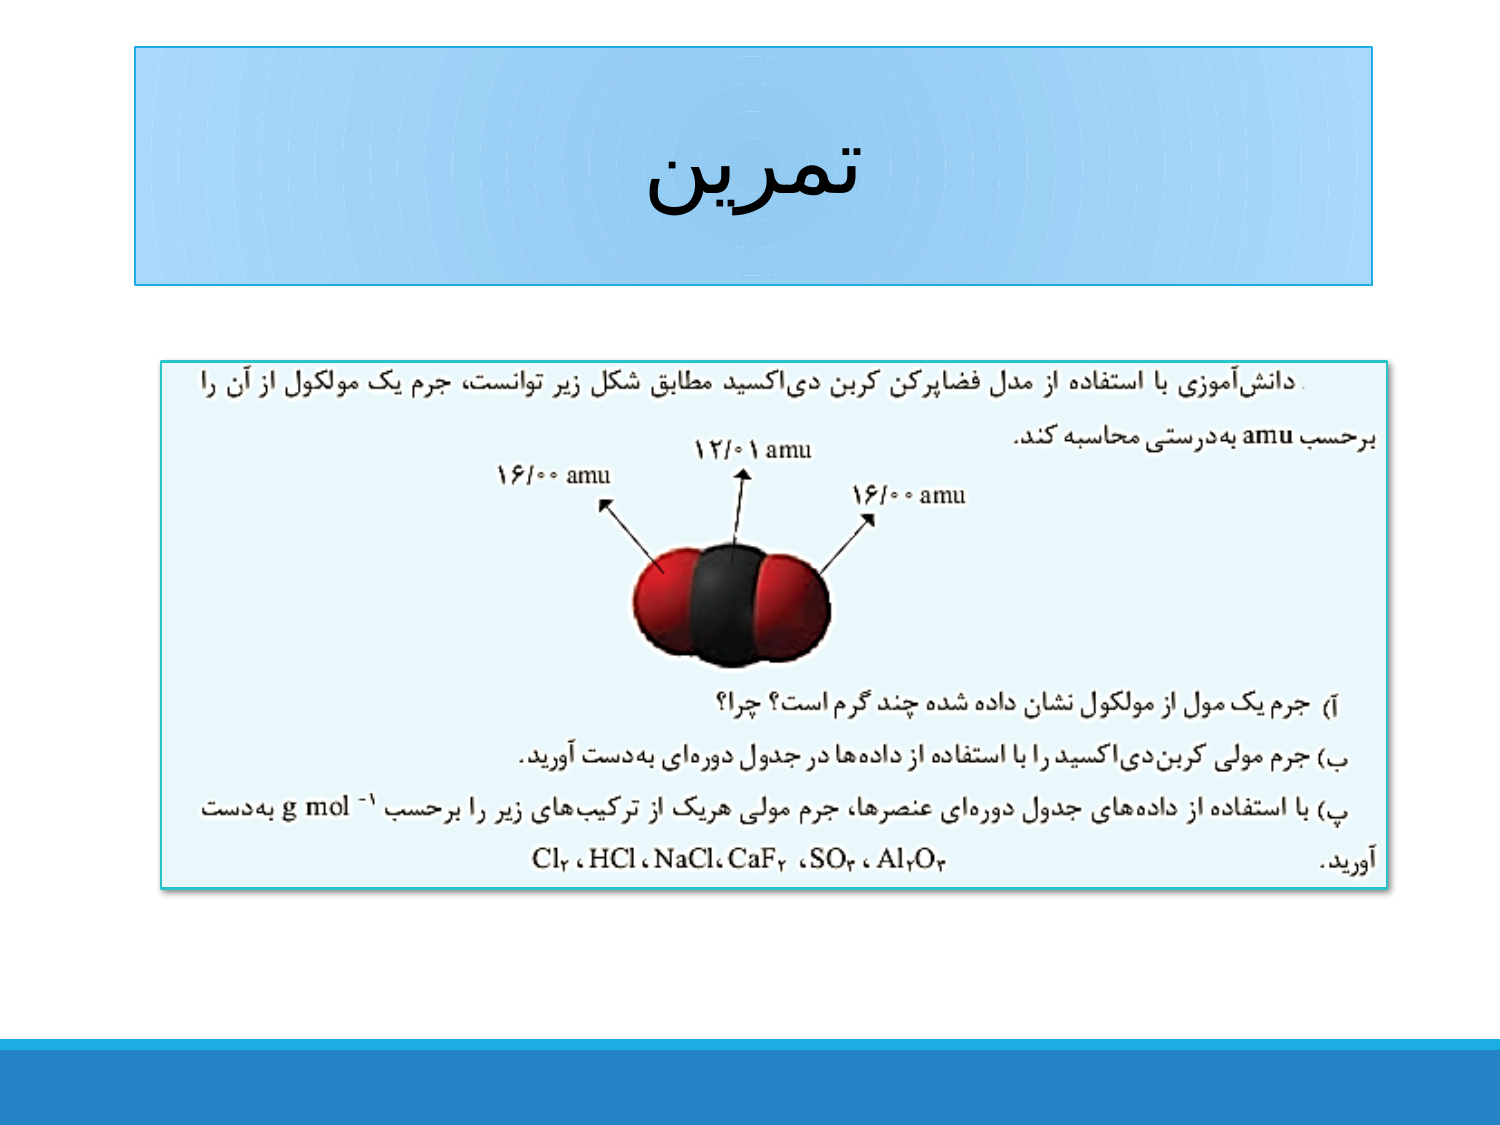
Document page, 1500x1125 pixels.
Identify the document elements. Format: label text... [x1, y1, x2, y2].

picture [161, 361, 1387, 888]
title تمرین [134, 46, 1373, 286]
